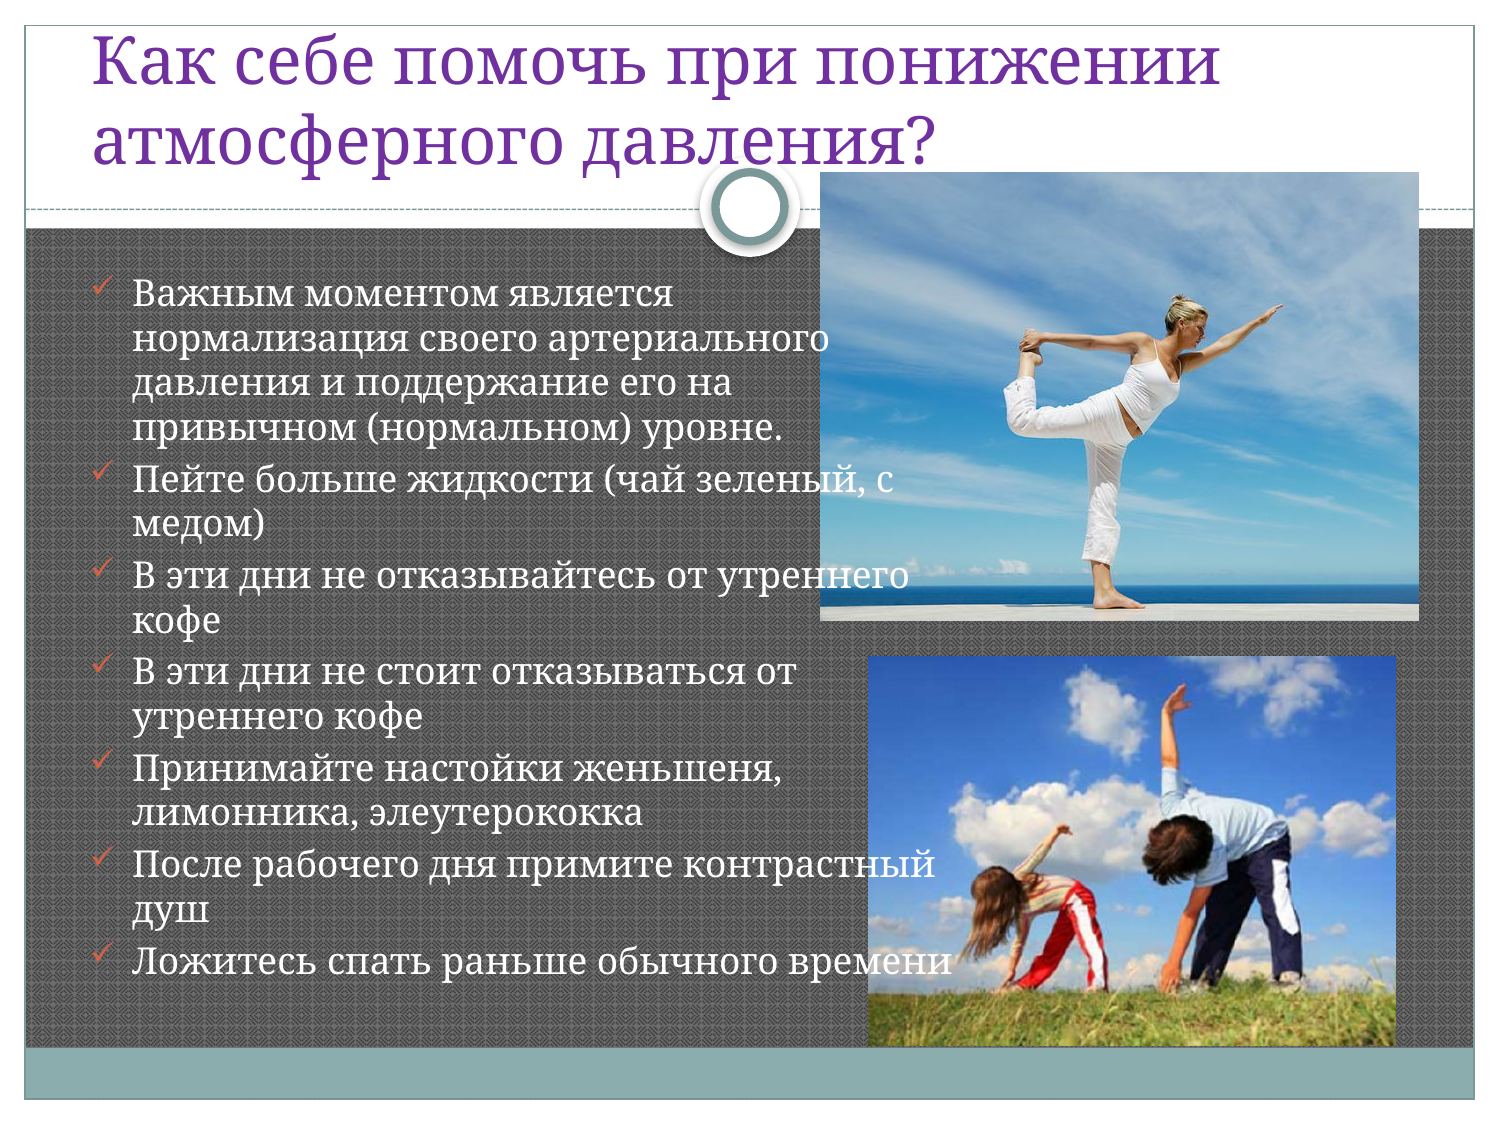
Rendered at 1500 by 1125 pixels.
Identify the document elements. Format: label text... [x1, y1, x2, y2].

list Важным моментом является нормализация своего артериального давления и поддержание его на привычном (нормальном) уровне. Пейте больше жидкости (чай зеленый, с медом) В эти дни не отказывайтесь от утреннего кофе В эти дни не стоит отказываться от утреннего кофе Принимайте настойки женьшеня, лимонника, элеутерококка После рабочего дня примите контрастный душ Ложитесь спать раньше обычного времени [75, 262, 975, 1005]
picture [867, 656, 1397, 1046]
picture [820, 172, 1419, 621]
title Как себе помочь при понижении атмосферного давления? [76, 78, 1427, 266]
